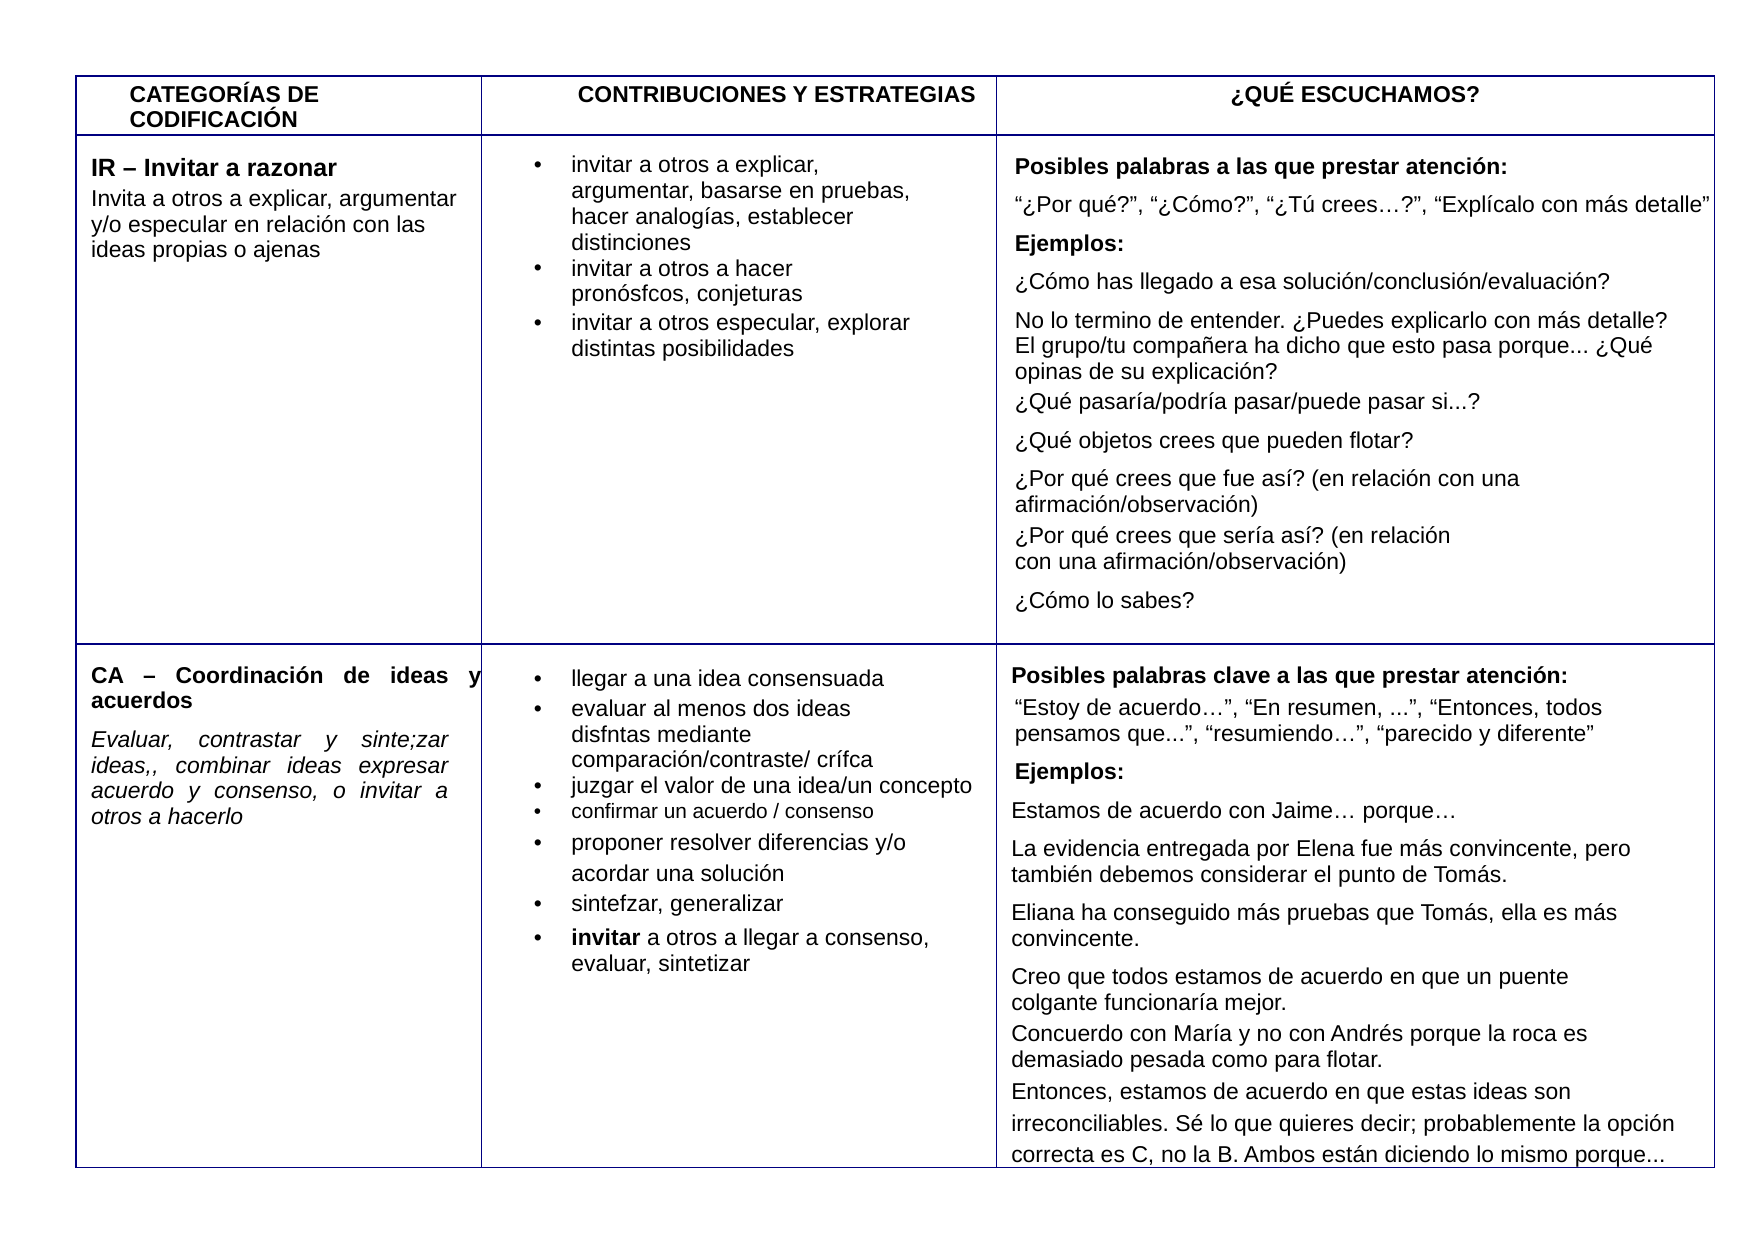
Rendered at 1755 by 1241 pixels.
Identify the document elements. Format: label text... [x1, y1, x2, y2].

table_header ¿QUÉ ESCUCHAMOS? [997, 77, 1714, 134]
table_header CONTRIBUCIONES Y ESTRATEGIAS [482, 77, 996, 134]
table_cell invitar a otros a explicar, argumentar, basarse en pruebas, hacer analogías, establecer distinciones invitar a otros a hacer pronósfcos, conjeturas invitar a otros especular, explorar distintas posibilidades [482, 136, 996, 643]
table_cell Posibles palabras clave a las que prestar atención: “Estoy de acuerdo…”, “En resumen, ...”, “Entonces, todos pensamos que...”, “resumiendo…”, “parecido y diferente” Ejemplos: Estamos de acuerdo con Jaime… porque… La evidencia entregada por Elena fue más convincente, pero también debemos considerar el punto de Tomás. Eliana ha conseguido más pruebas que Tomás, ella es más convincente. Creo que todos estamos de acuerdo en que un puente colgante funcionaría mejor. Concuerdo con María y no con Andrés porque la roca es demasiado pesada como para ﬂotar. Entonces, estamos de acuerdo en que estas ideas son irreconciliables. Sé lo que quieres decir; probablemente la opción correcta es C, no la B. Ambos están diciendo lo mismo porque... [997, 645, 1714, 1167]
table_cell IR – Invitar a razonar Invita a otros a explicar, argumentar y/o especular en relación con las ideas propias o ajenas [77, 136, 481, 643]
table_header CATEGORÍAS DE CODIFICACIÓN [77, 77, 481, 134]
table_cell llegar a una idea consensuada evaluar al menos dos ideas disfntas mediante comparación/contraste/ crífca juzgar el valor de una idea/un concepto conﬁrmar un acuerdo / consenso proponer resolver diferencias y/o acordar una solución sintefzar, generalizar invitar a otros a llegar a consenso, evaluar, sintetizar [482, 645, 996, 1167]
table_cell Posibles palabras a las que prestar atención: “¿Por qué?”, “¿Cómo?”, “¿Tú crees…?”, “Explícalo con más detalle” Ejemplos: ¿Cómo has llegado a esa solución/conclusión/evaluación? No lo termino de entender. ¿Puedes explicarlo con más detalle? El grupo/tu compañera ha dicho que esto pasa porque... ¿Qué opinas de su explicación? ¿Qué pasaría/podría pasar/puede pasar si...? ¿Qué objetos crees que pueden ﬂotar? ¿Por qué crees que fue así? (en relación con una aﬁrmación/observación) ¿Por qué crees que sería así? (en relación con una aﬁrmación/observación) ¿Cómo lo sabes? [997, 136, 1714, 643]
table_cell CA – Coordinación de ideas y acuerdos Evaluar, contrastar y sinte;zar ideas,, combinar ideas expresar acuerdo y consenso, o invitar a otros a hacerlo [77, 645, 481, 1167]
